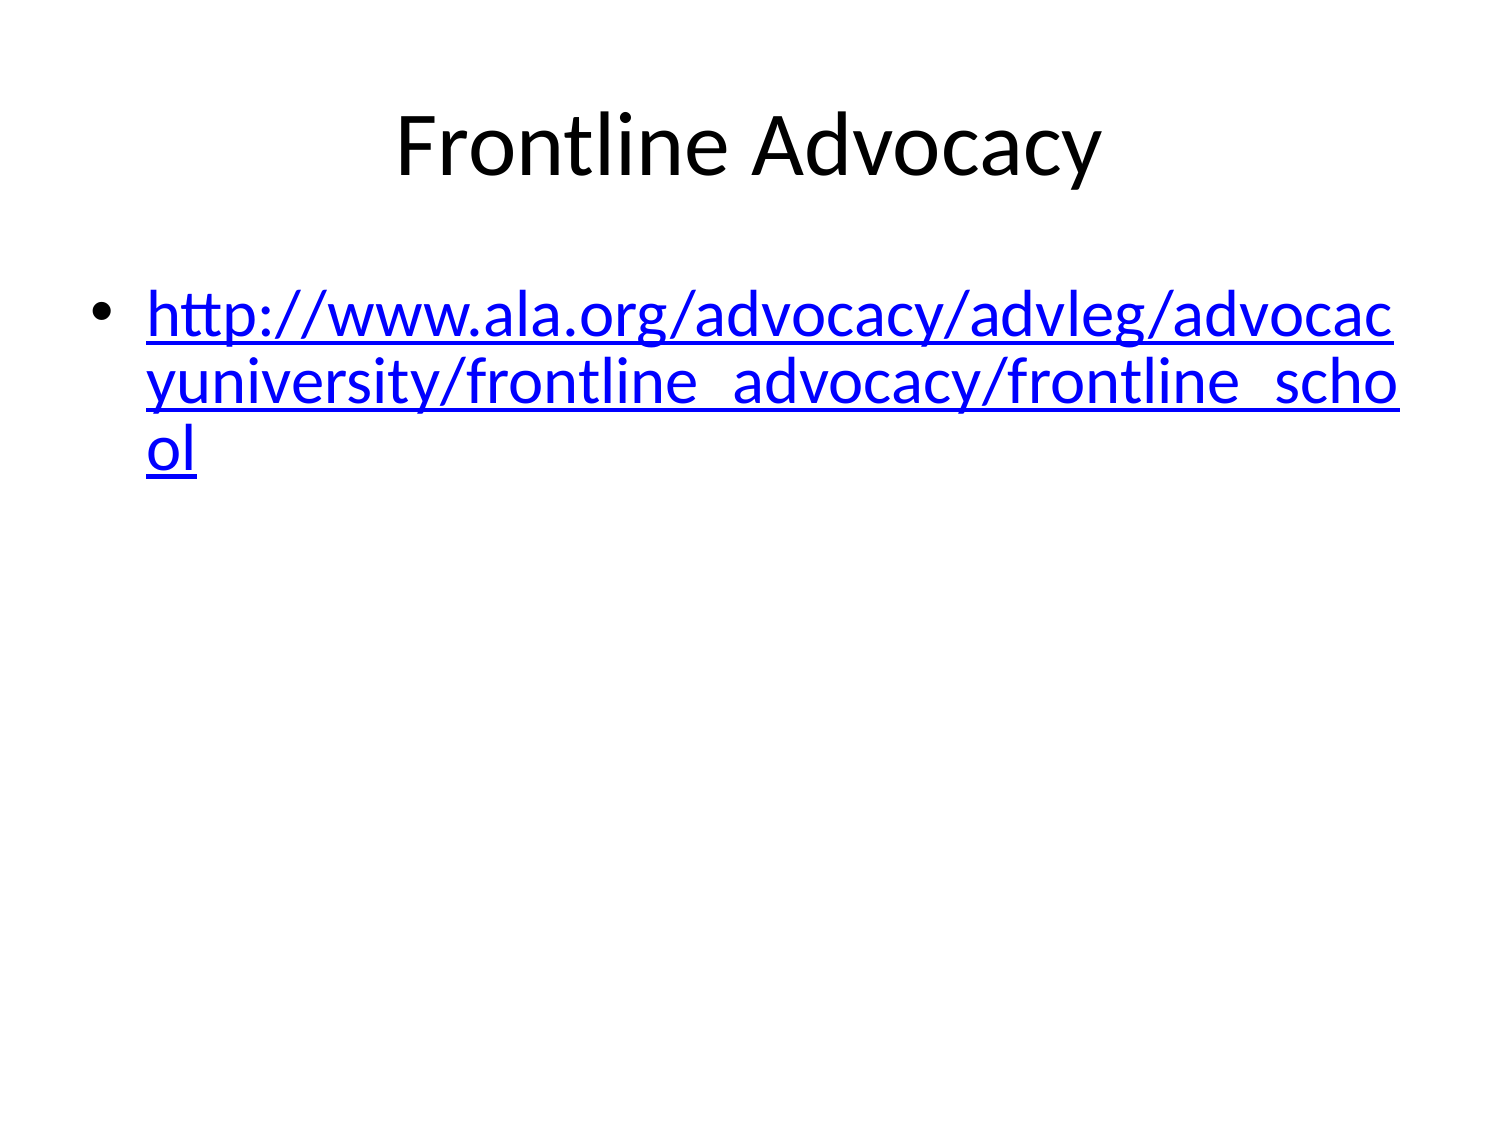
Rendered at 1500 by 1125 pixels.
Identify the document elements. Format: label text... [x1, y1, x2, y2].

list http://www.ala.org/advocacy/advleg/advocacyuniversity/frontline_advocacy/frontline_school [75, 262, 1425, 565]
title Frontline Advocacy [75, 45, 1425, 233]
